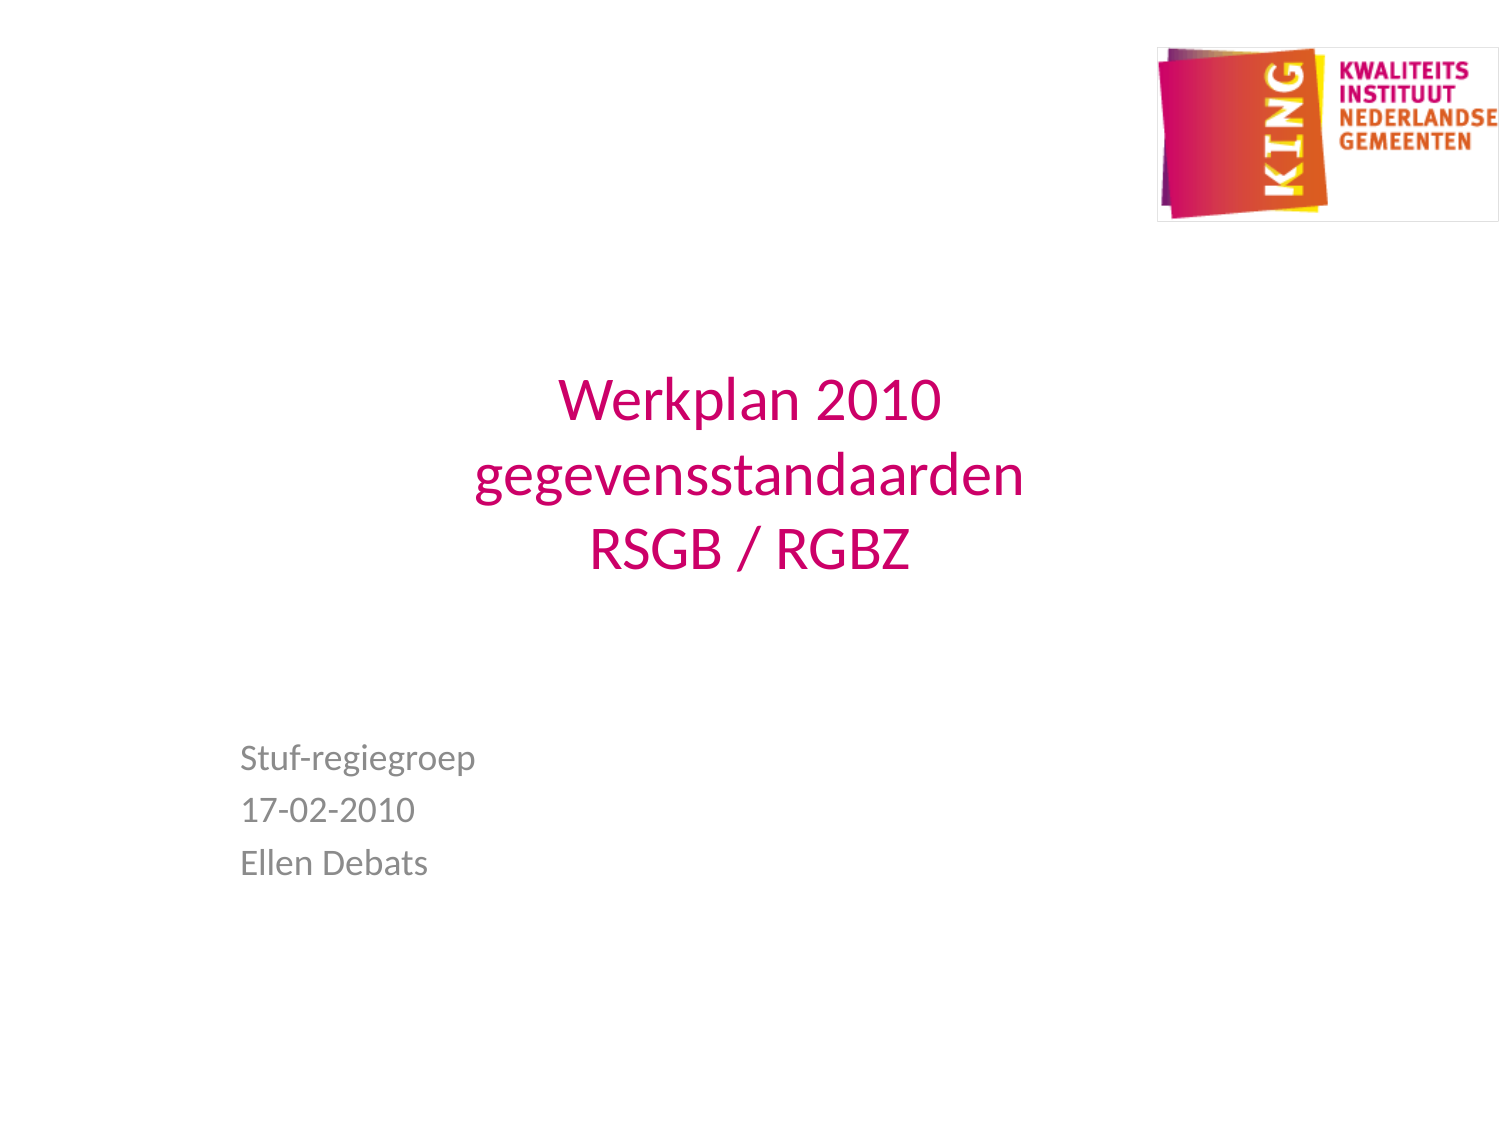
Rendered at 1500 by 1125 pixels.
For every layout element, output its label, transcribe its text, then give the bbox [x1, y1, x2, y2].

subtitle Stuf-regiegroep 17-02-2010 Ellen Debats [225, 637, 1275, 925]
title Werkplan 2010 gegevensstandaarden RSGB / RGBZ [112, 349, 1388, 591]
picture [1156, 46, 1500, 223]
